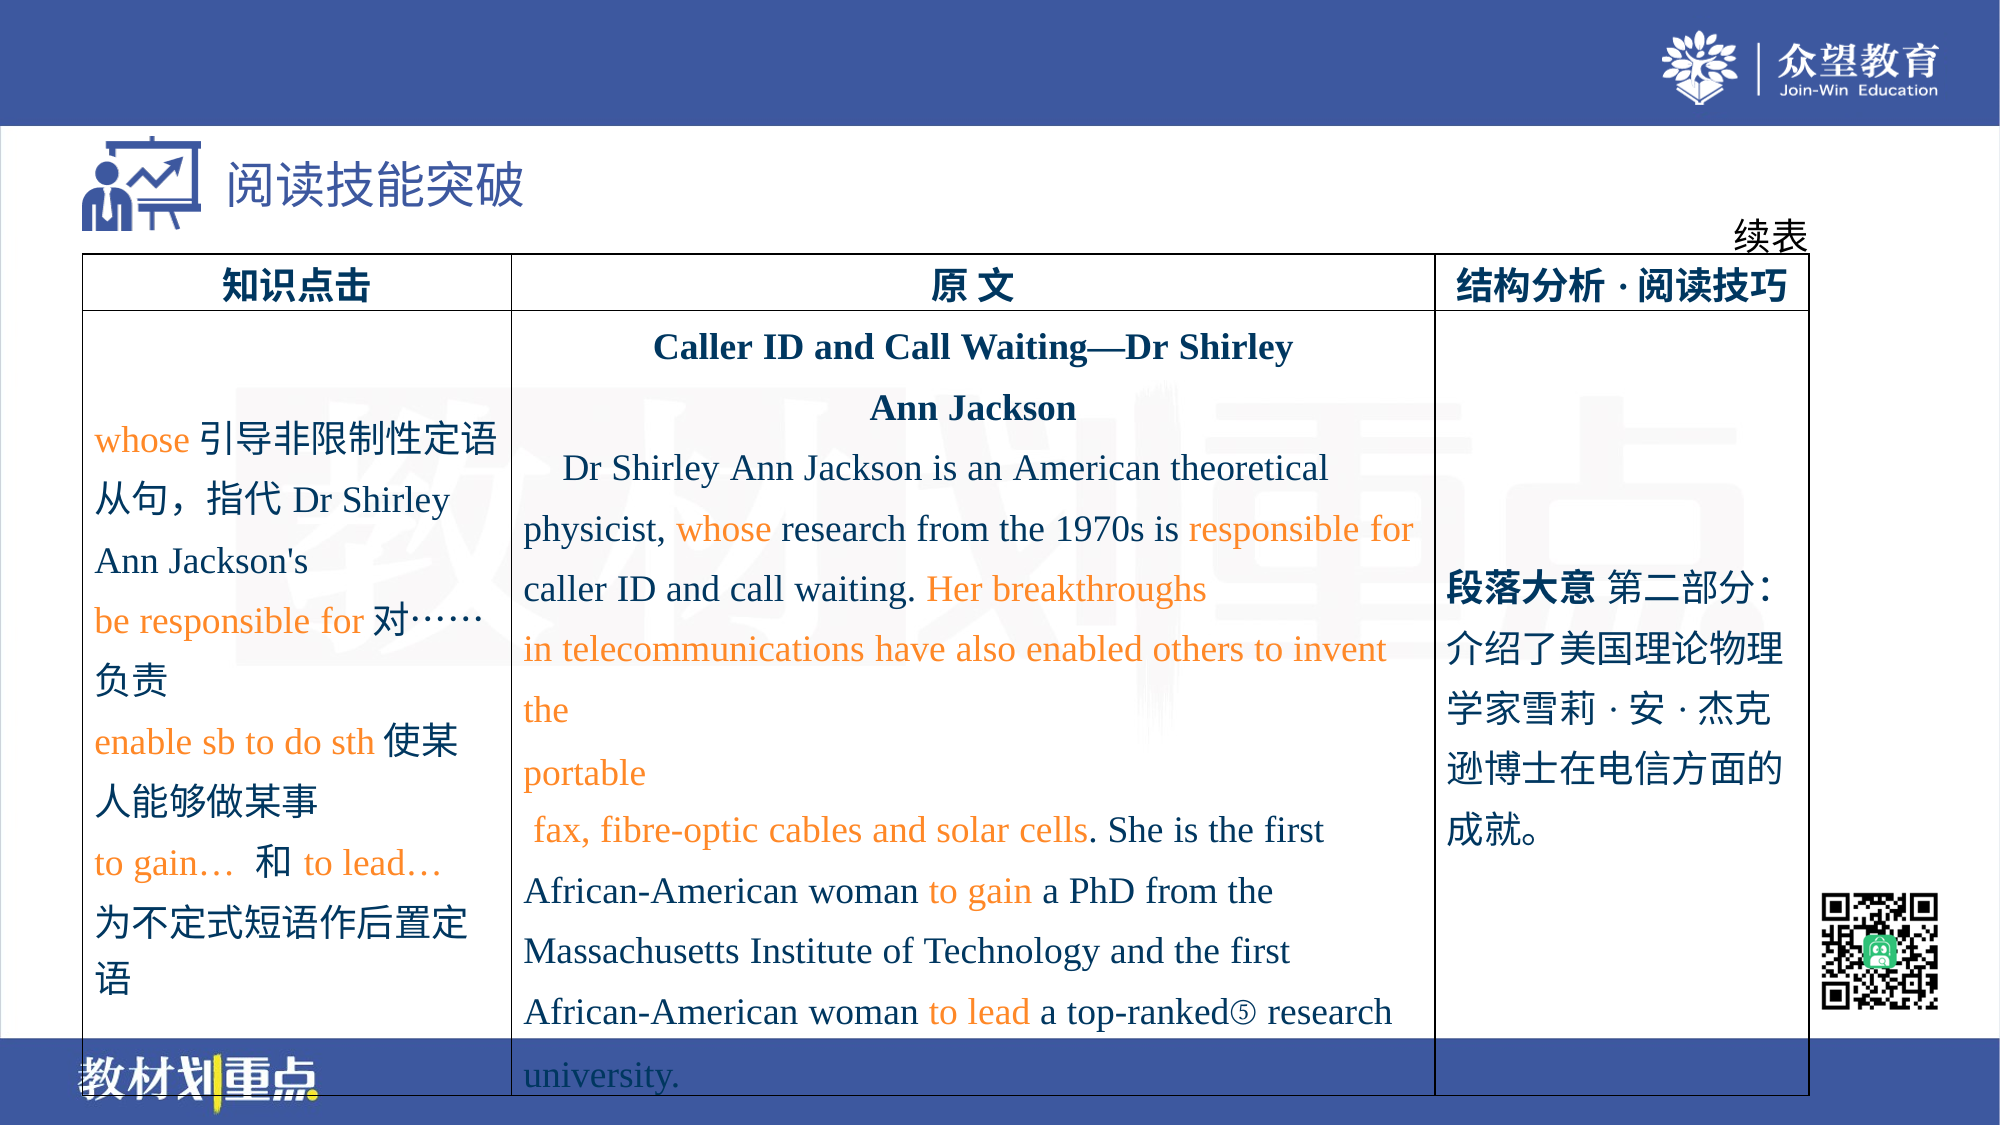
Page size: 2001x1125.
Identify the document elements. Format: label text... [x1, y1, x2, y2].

text_box 续表 [1733, 193, 1809, 259]
picture [0, 0, 2000, 1125]
